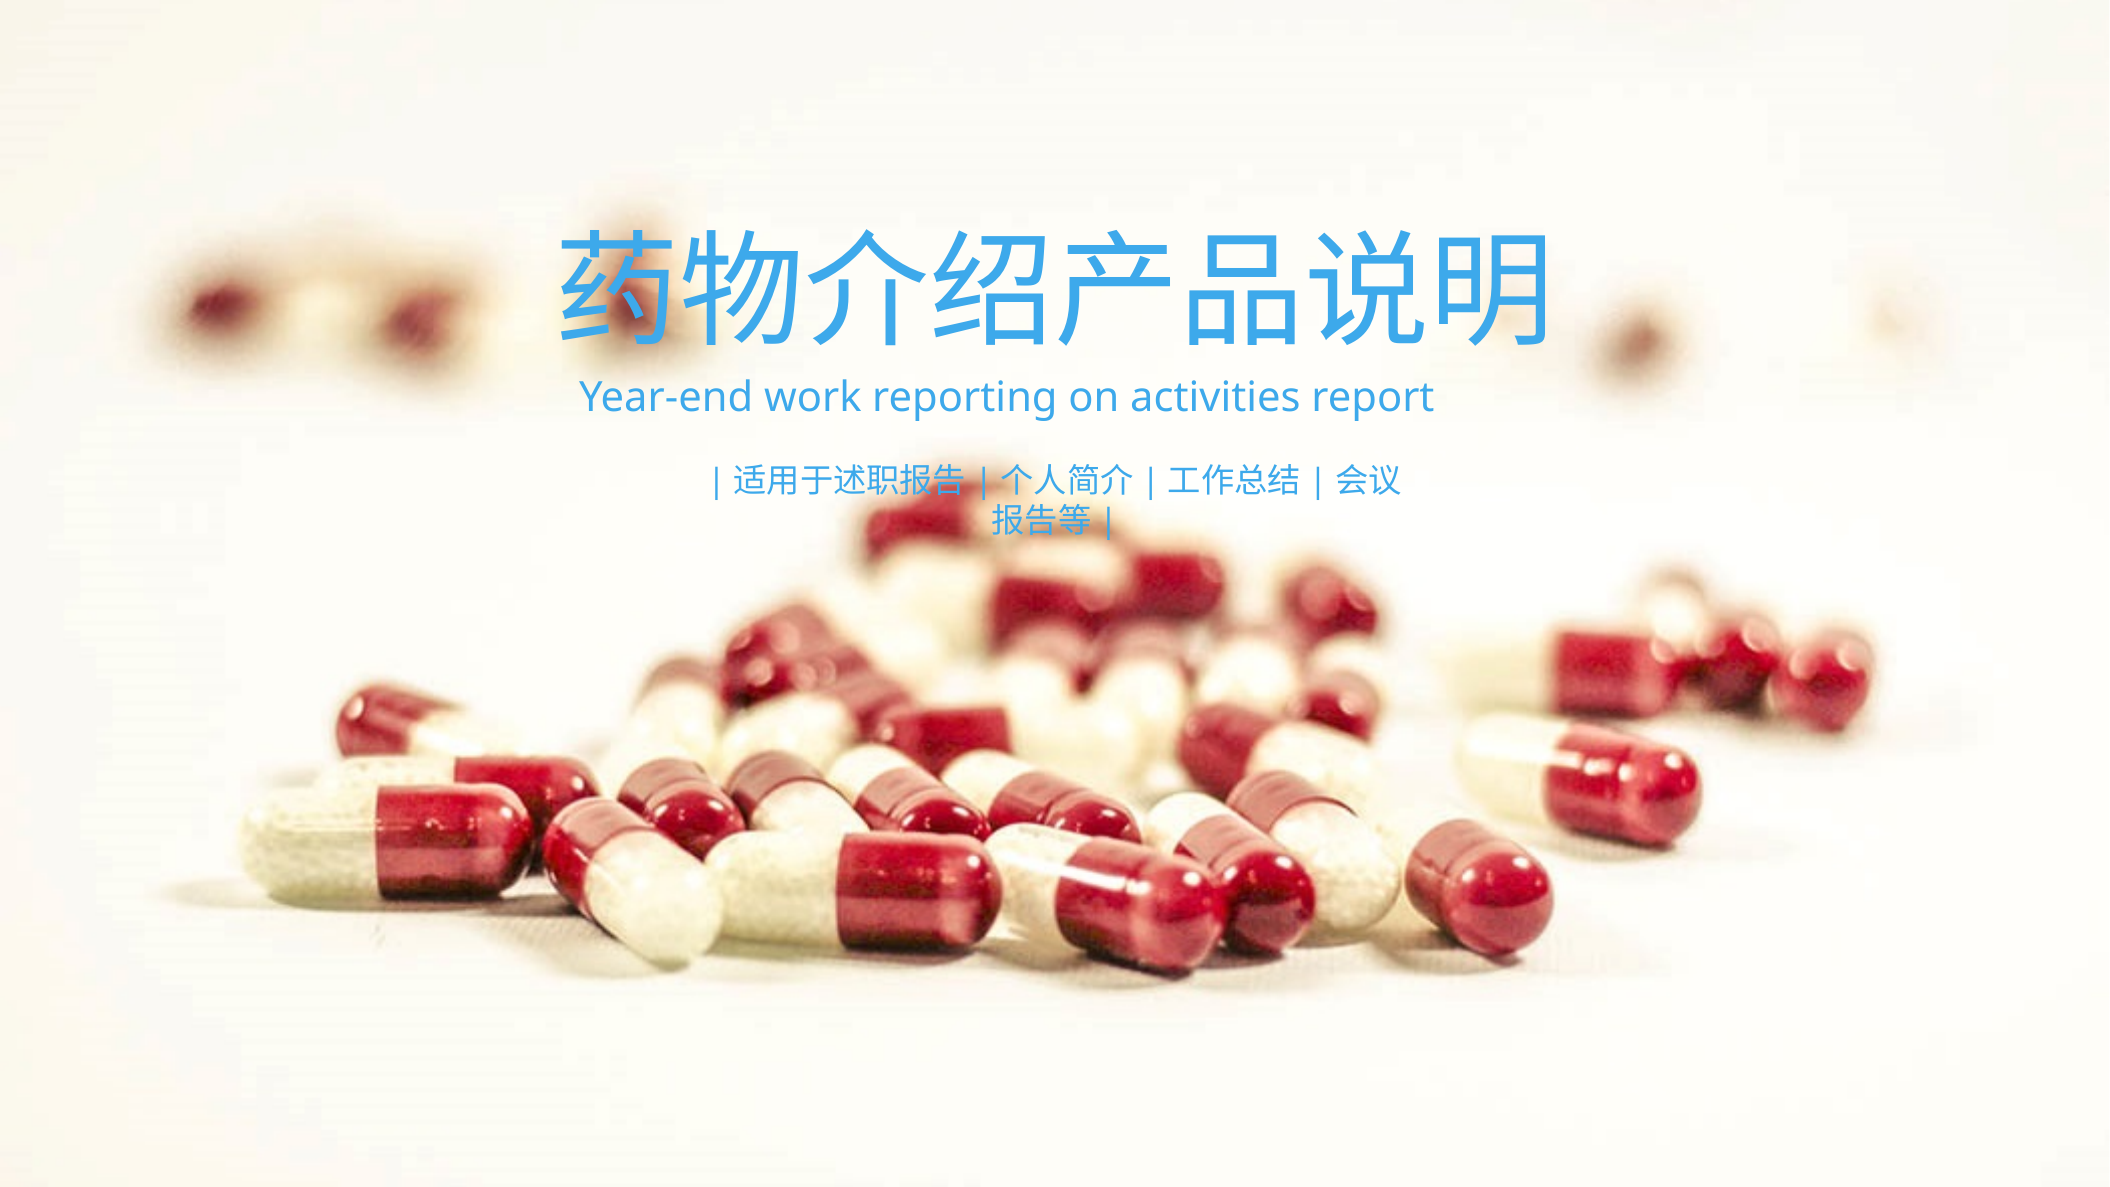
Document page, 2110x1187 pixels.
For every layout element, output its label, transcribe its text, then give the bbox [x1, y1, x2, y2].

text_box Year-end work reporting on activities report [439, 362, 1575, 427]
text_box [0, 0, 2110, 1187]
text_box |适用于述职报告|个人简介|工作总结|会议报告等| [679, 451, 1430, 546]
text_box 药物介绍产品说明 [523, 203, 1587, 369]
